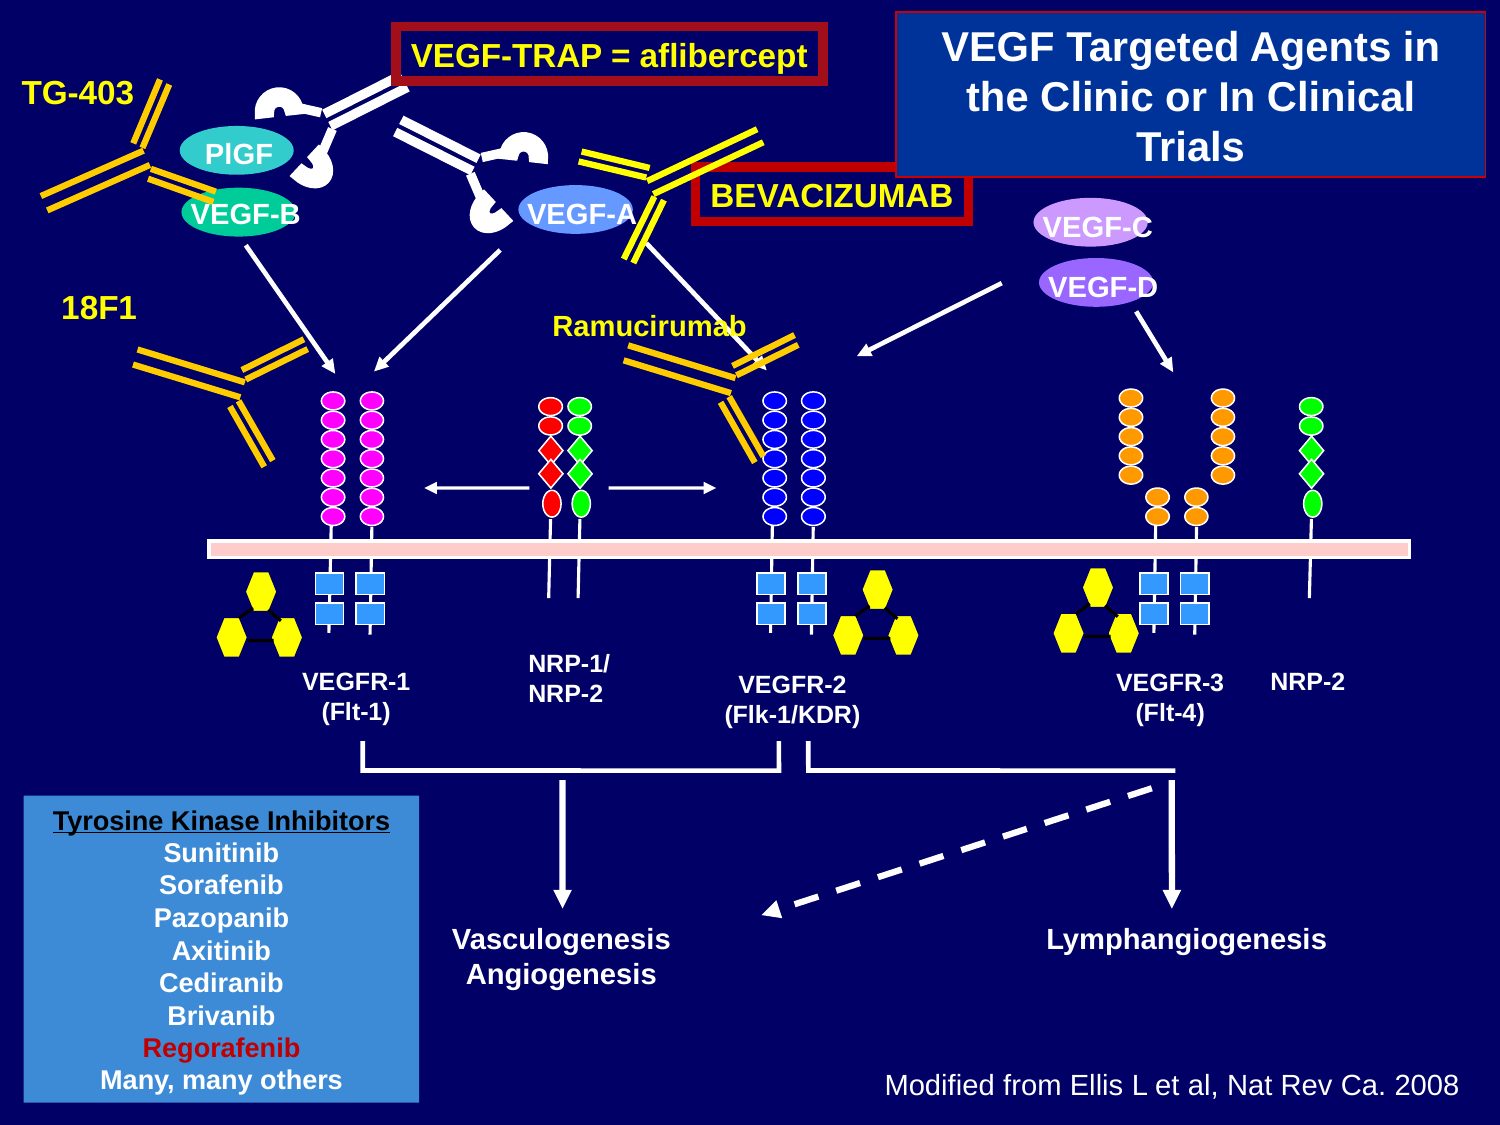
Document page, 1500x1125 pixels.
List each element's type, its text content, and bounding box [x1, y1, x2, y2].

text_box [572, 490, 591, 518]
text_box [23, 566, 1141, 1107]
text_box NRP-2 [1255, 657, 1385, 703]
text_box [801, 430, 826, 449]
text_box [762, 450, 787, 526]
text_box VEGF Targeted Agents in the Clinic or In Clinical Trials [895, 11, 1486, 177]
text_box [801, 449, 826, 468]
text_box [45, 278, 295, 449]
text_box Lymphangiogenesis [1144, 913, 1342, 963]
text_box [1299, 397, 1323, 416]
text_box [1299, 416, 1323, 436]
text_box [801, 411, 826, 430]
text_box [1141, 321, 1174, 373]
text_box [608, 481, 717, 495]
text_box [1184, 488, 1208, 507]
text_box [1119, 388, 1143, 485]
text_box [1303, 490, 1322, 518]
text_box [801, 507, 826, 526]
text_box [1026, 197, 1169, 252]
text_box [205, 125, 264, 179]
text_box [602, 103, 971, 243]
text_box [1211, 388, 1235, 485]
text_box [204, 187, 317, 239]
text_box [1180, 572, 1210, 625]
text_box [1032, 257, 1175, 312]
text_box [1145, 488, 1170, 507]
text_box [321, 391, 346, 526]
text_box [300, 322, 336, 374]
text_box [269, 26, 828, 212]
text_box [857, 283, 1002, 357]
text_box [424, 481, 530, 495]
text_box [801, 391, 826, 410]
text_box [568, 541, 1410, 558]
text_box [1165, 780, 1179, 909]
text_box [1145, 507, 1170, 526]
text_box [569, 452, 591, 462]
text_box [1299, 459, 1324, 489]
text_box [374, 249, 501, 372]
text_box [1299, 436, 1324, 462]
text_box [511, 220, 597, 239]
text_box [1143, 572, 1169, 625]
text_box Modified from Ellis L et al, Nat Rev Ca. 2008 [1143, 1058, 1476, 1109]
text_box VEGFR-3 (Flt-4) [1144, 659, 1256, 734]
text_box [801, 468, 826, 488]
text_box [536, 299, 786, 444]
text_box [209, 541, 533, 558]
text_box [360, 391, 384, 526]
text_box [1184, 507, 1208, 526]
text_box [801, 488, 826, 507]
text_box [568, 459, 593, 489]
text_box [538, 451, 564, 565]
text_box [5, 63, 201, 238]
